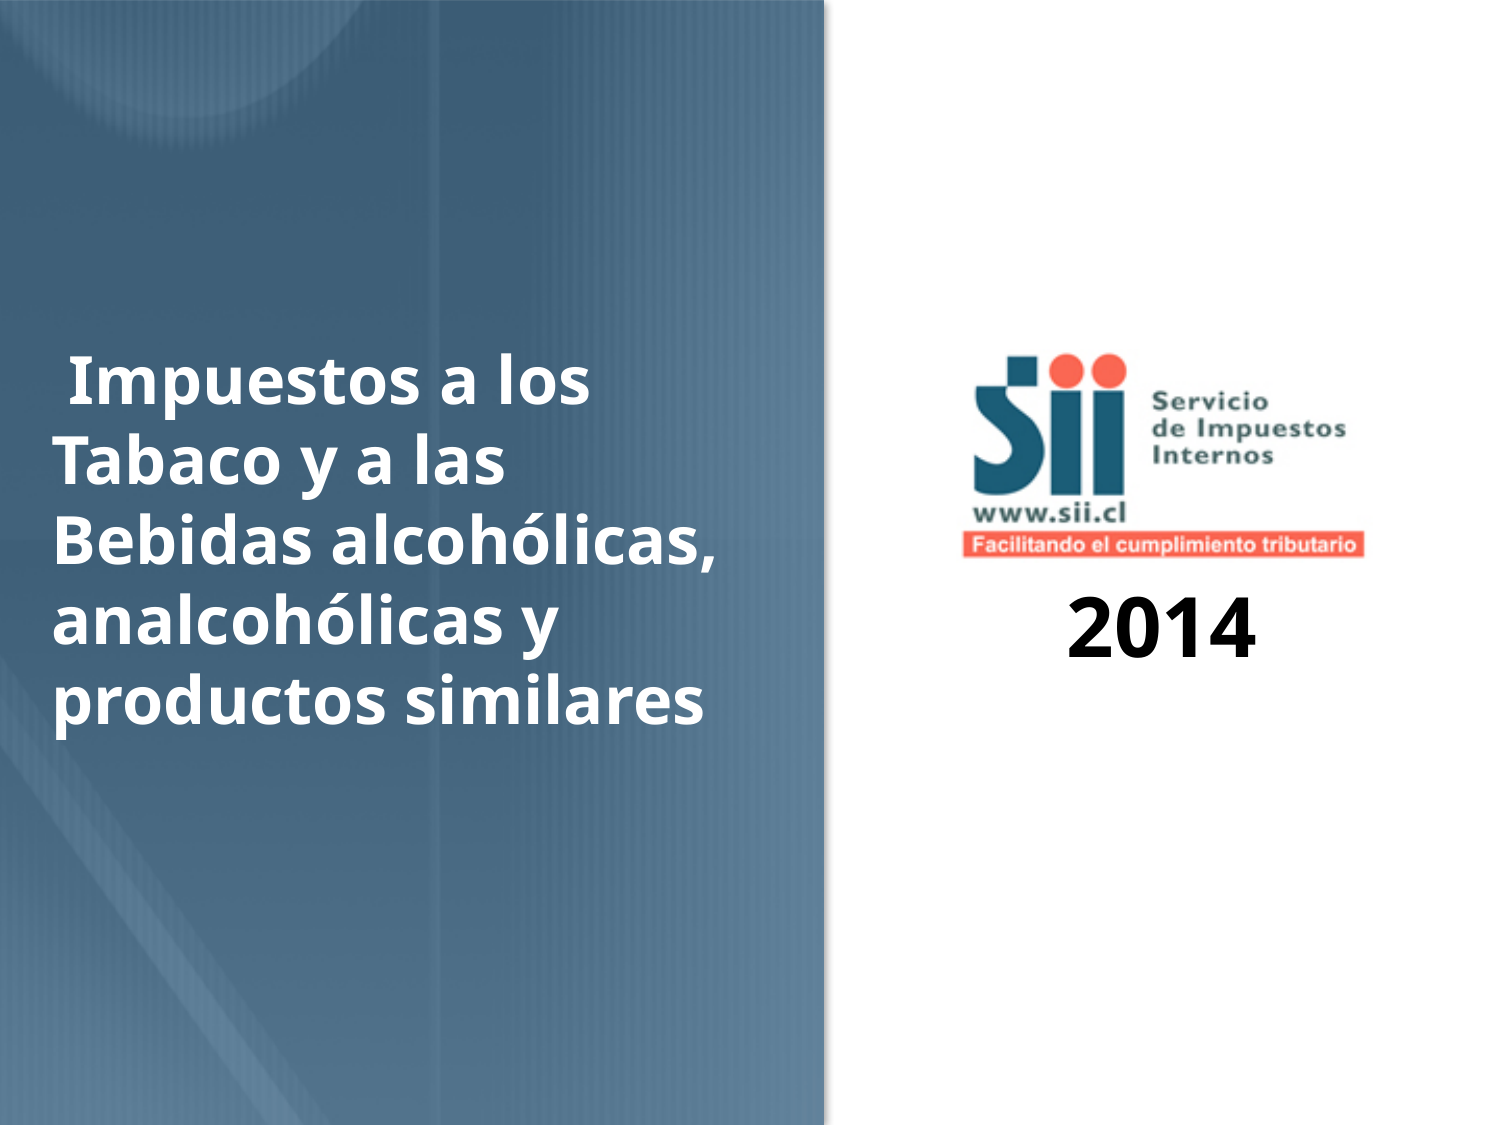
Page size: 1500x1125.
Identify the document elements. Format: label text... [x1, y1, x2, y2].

text_box 2014 [824, 566, 1500, 682]
picture [0, 0, 824, 1125]
picture [956, 349, 1373, 563]
